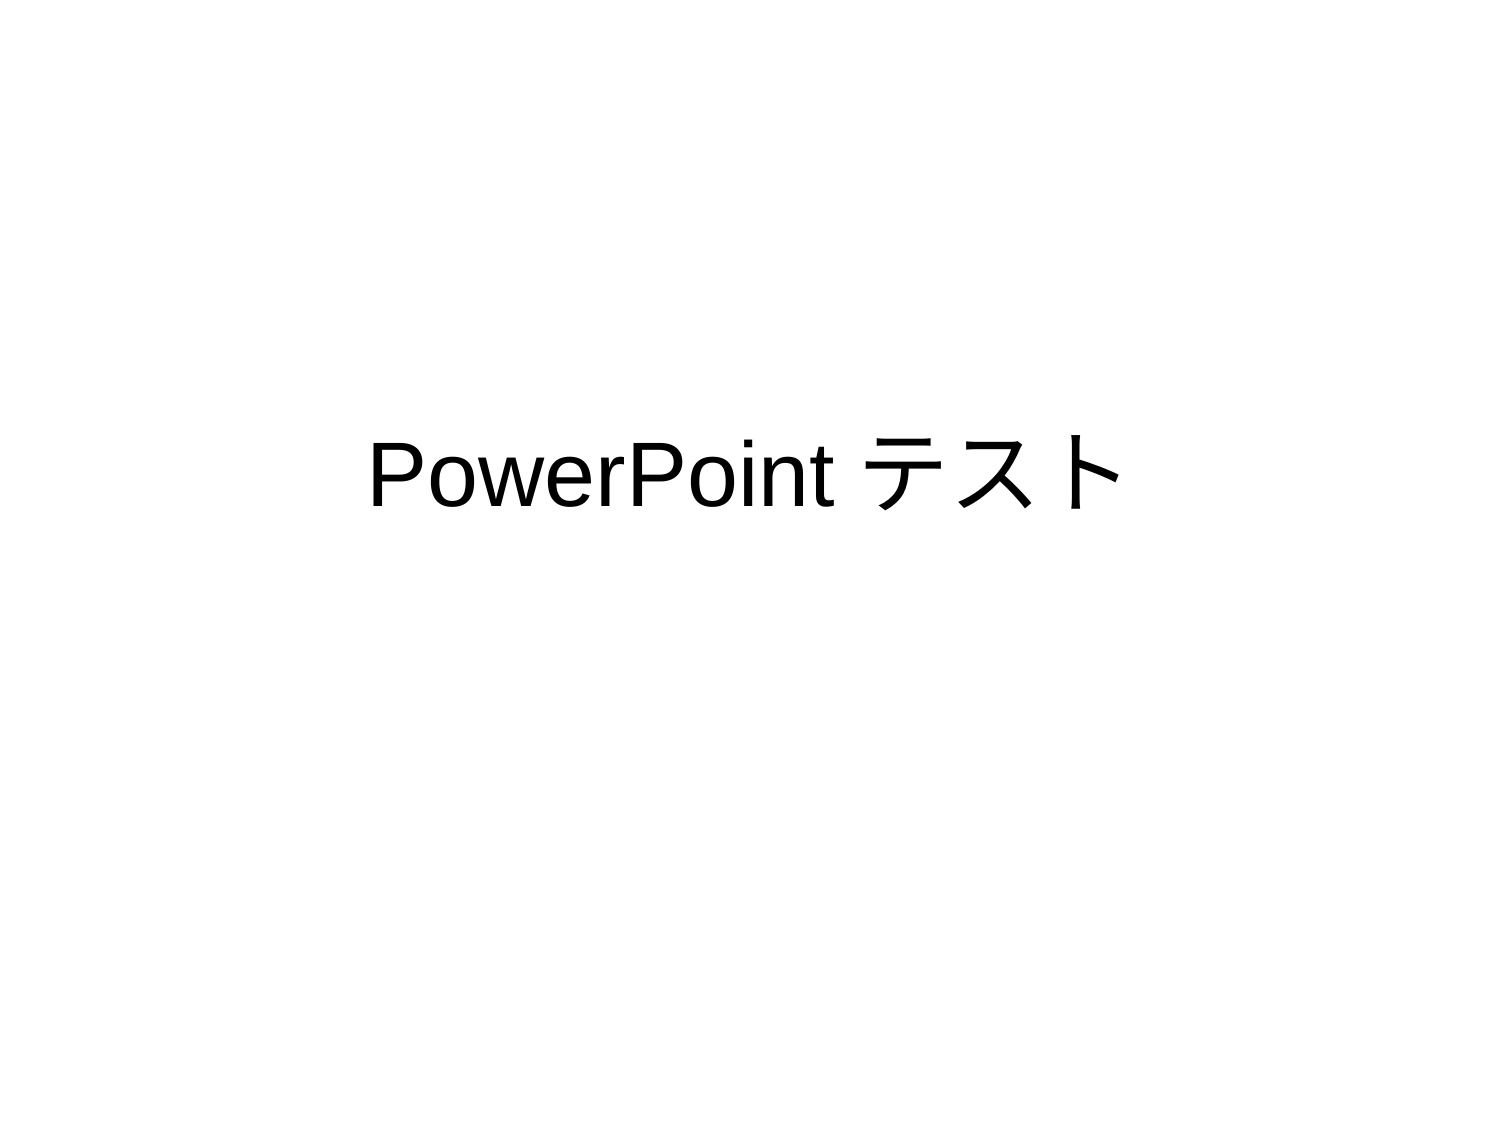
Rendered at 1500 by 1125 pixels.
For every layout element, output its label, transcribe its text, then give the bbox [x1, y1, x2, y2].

title PowerPointテスト [112, 349, 1388, 591]
